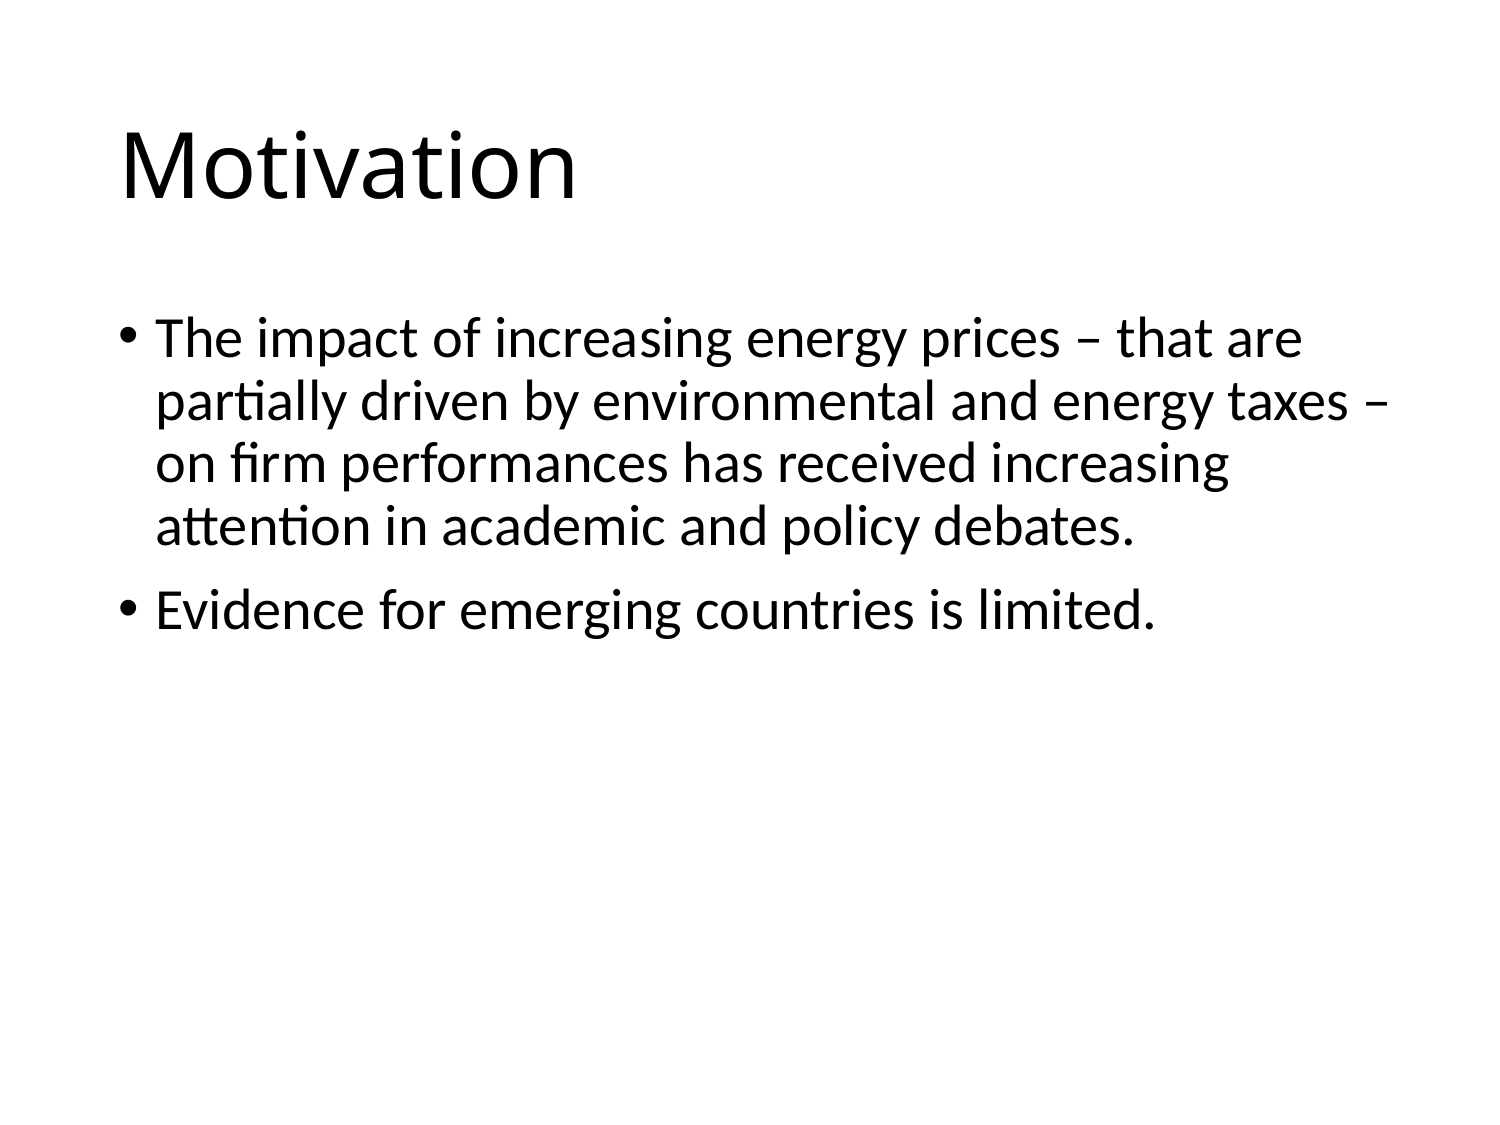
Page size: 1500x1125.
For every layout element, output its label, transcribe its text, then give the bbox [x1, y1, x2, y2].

list The impact of increasing energy prices – that are partially driven by environmental and energy taxes – on firm performances has received increasing attention in academic and policy debates. Evidence for emerging countries is limited. [103, 299, 1453, 1066]
title Motivation [103, 59, 1397, 278]
